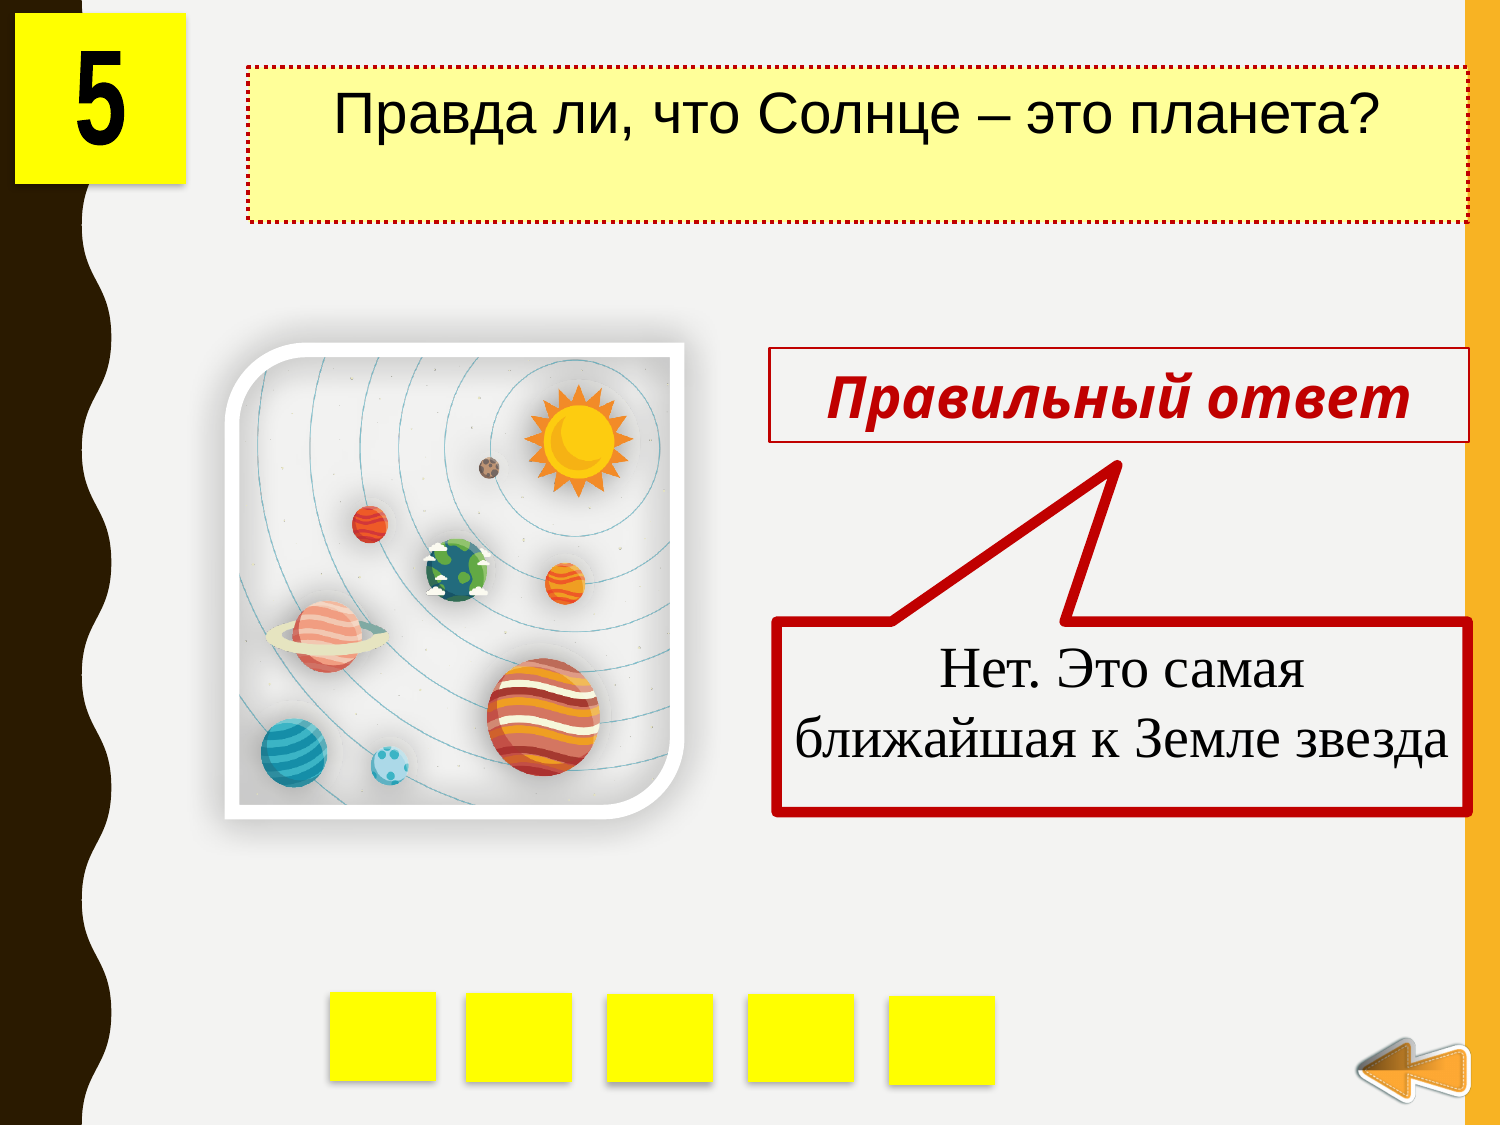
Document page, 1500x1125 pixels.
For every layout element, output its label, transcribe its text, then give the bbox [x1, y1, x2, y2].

text_box [889, 996, 996, 1085]
picture [1352, 1036, 1472, 1106]
text_box Правда ли, что Солнце – это планета? [248, 67, 1468, 223]
picture [231, 349, 678, 813]
text_box Нет. Это самая ближайшая к Земле звезда [775, 464, 1469, 814]
text_box Правильный ответ [768, 347, 1470, 443]
text_box [748, 993, 855, 1083]
text_box [465, 993, 572, 1082]
text_box [15, 12, 187, 184]
text_box [330, 992, 437, 1081]
text_box [606, 994, 713, 1083]
